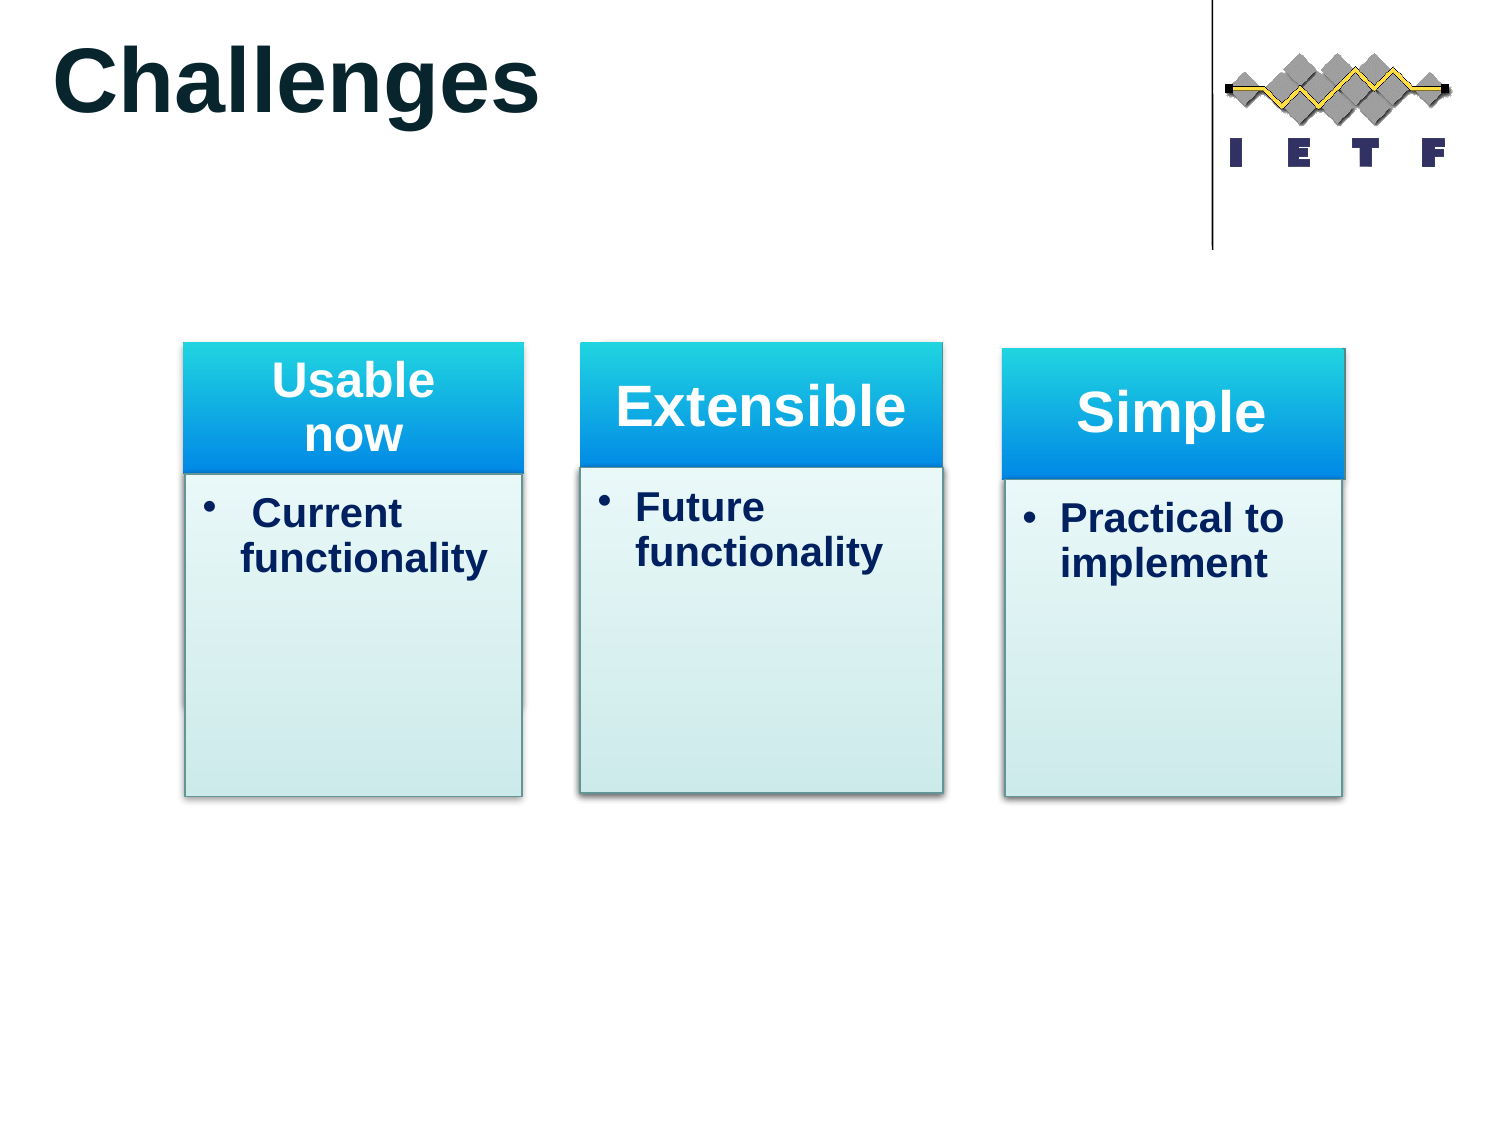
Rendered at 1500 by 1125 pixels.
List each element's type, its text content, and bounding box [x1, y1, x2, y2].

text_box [183, 342, 524, 474]
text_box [1004, 479, 1343, 797]
picture [1212, 37, 1463, 181]
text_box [1001, 348, 1346, 480]
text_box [580, 342, 943, 467]
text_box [579, 467, 944, 794]
title Challenges [37, 0, 1447, 138]
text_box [184, 473, 523, 797]
